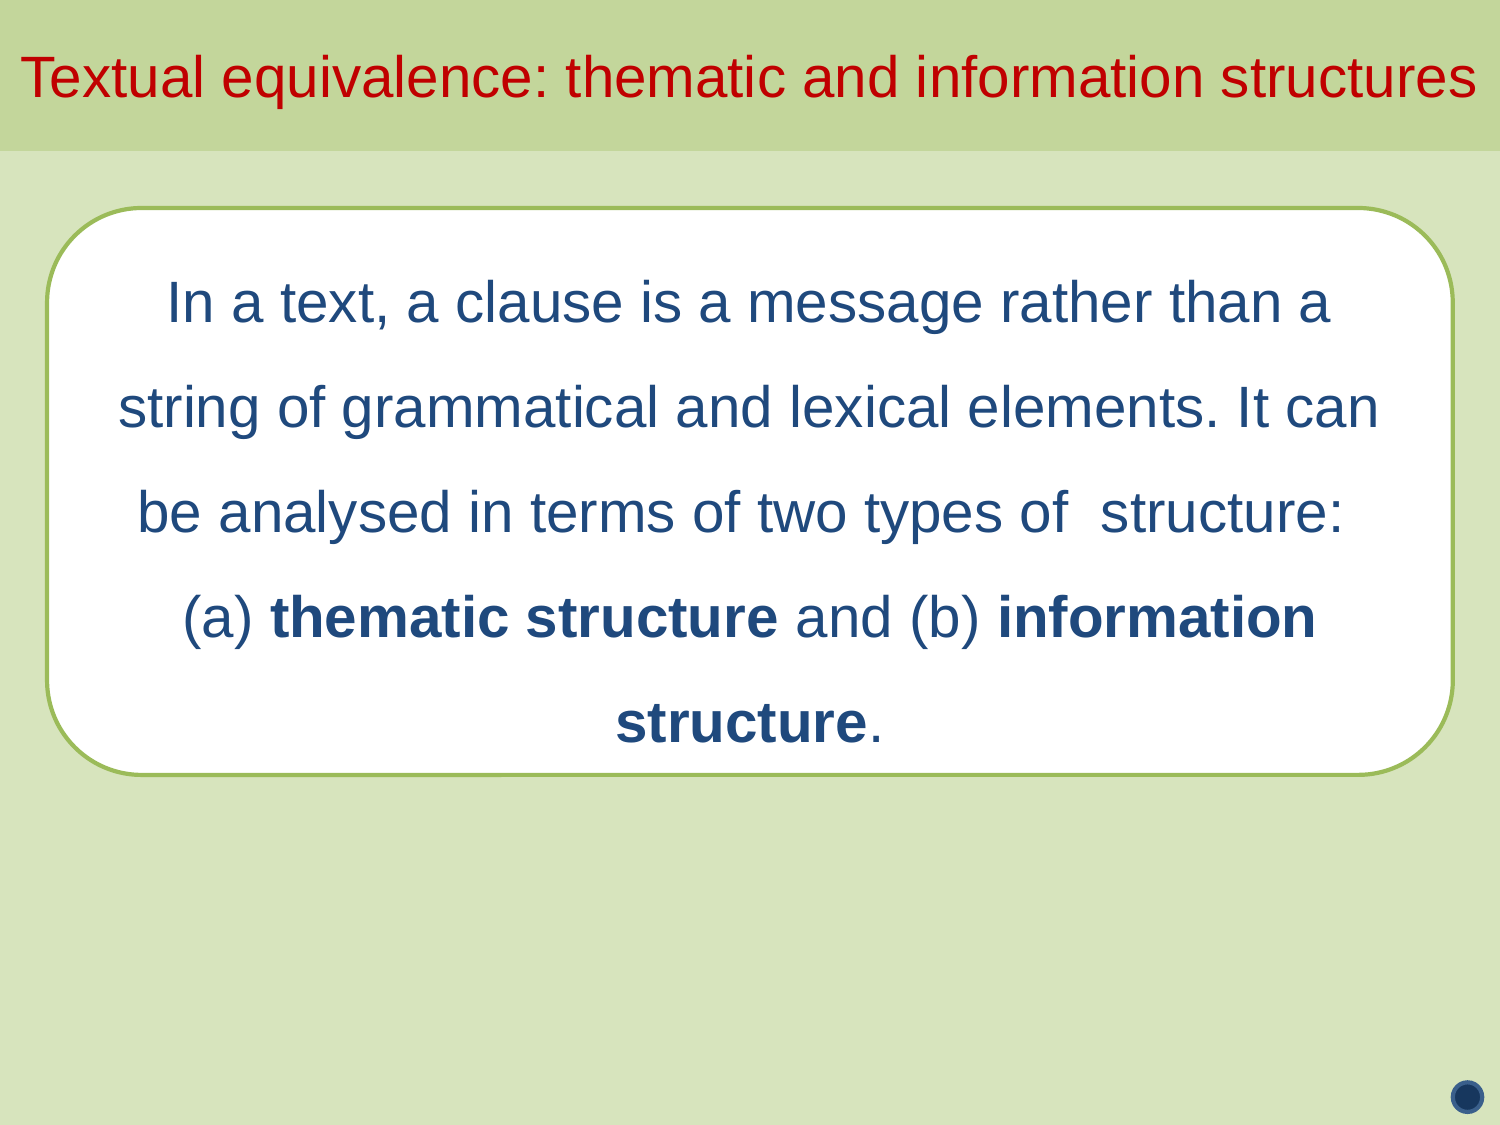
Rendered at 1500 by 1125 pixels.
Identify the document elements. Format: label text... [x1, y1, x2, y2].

text_box Textual equivalence: thematic and information structures [0, 0, 1500, 151]
text_box [1450, 1080, 1485, 1115]
text_box In a text, a clause is a message rather than a string of grammatical and lexical elements. It can be analysed in terms of two types of structure: (a) thematic structure and (b) information structure. [44, 205, 1455, 778]
